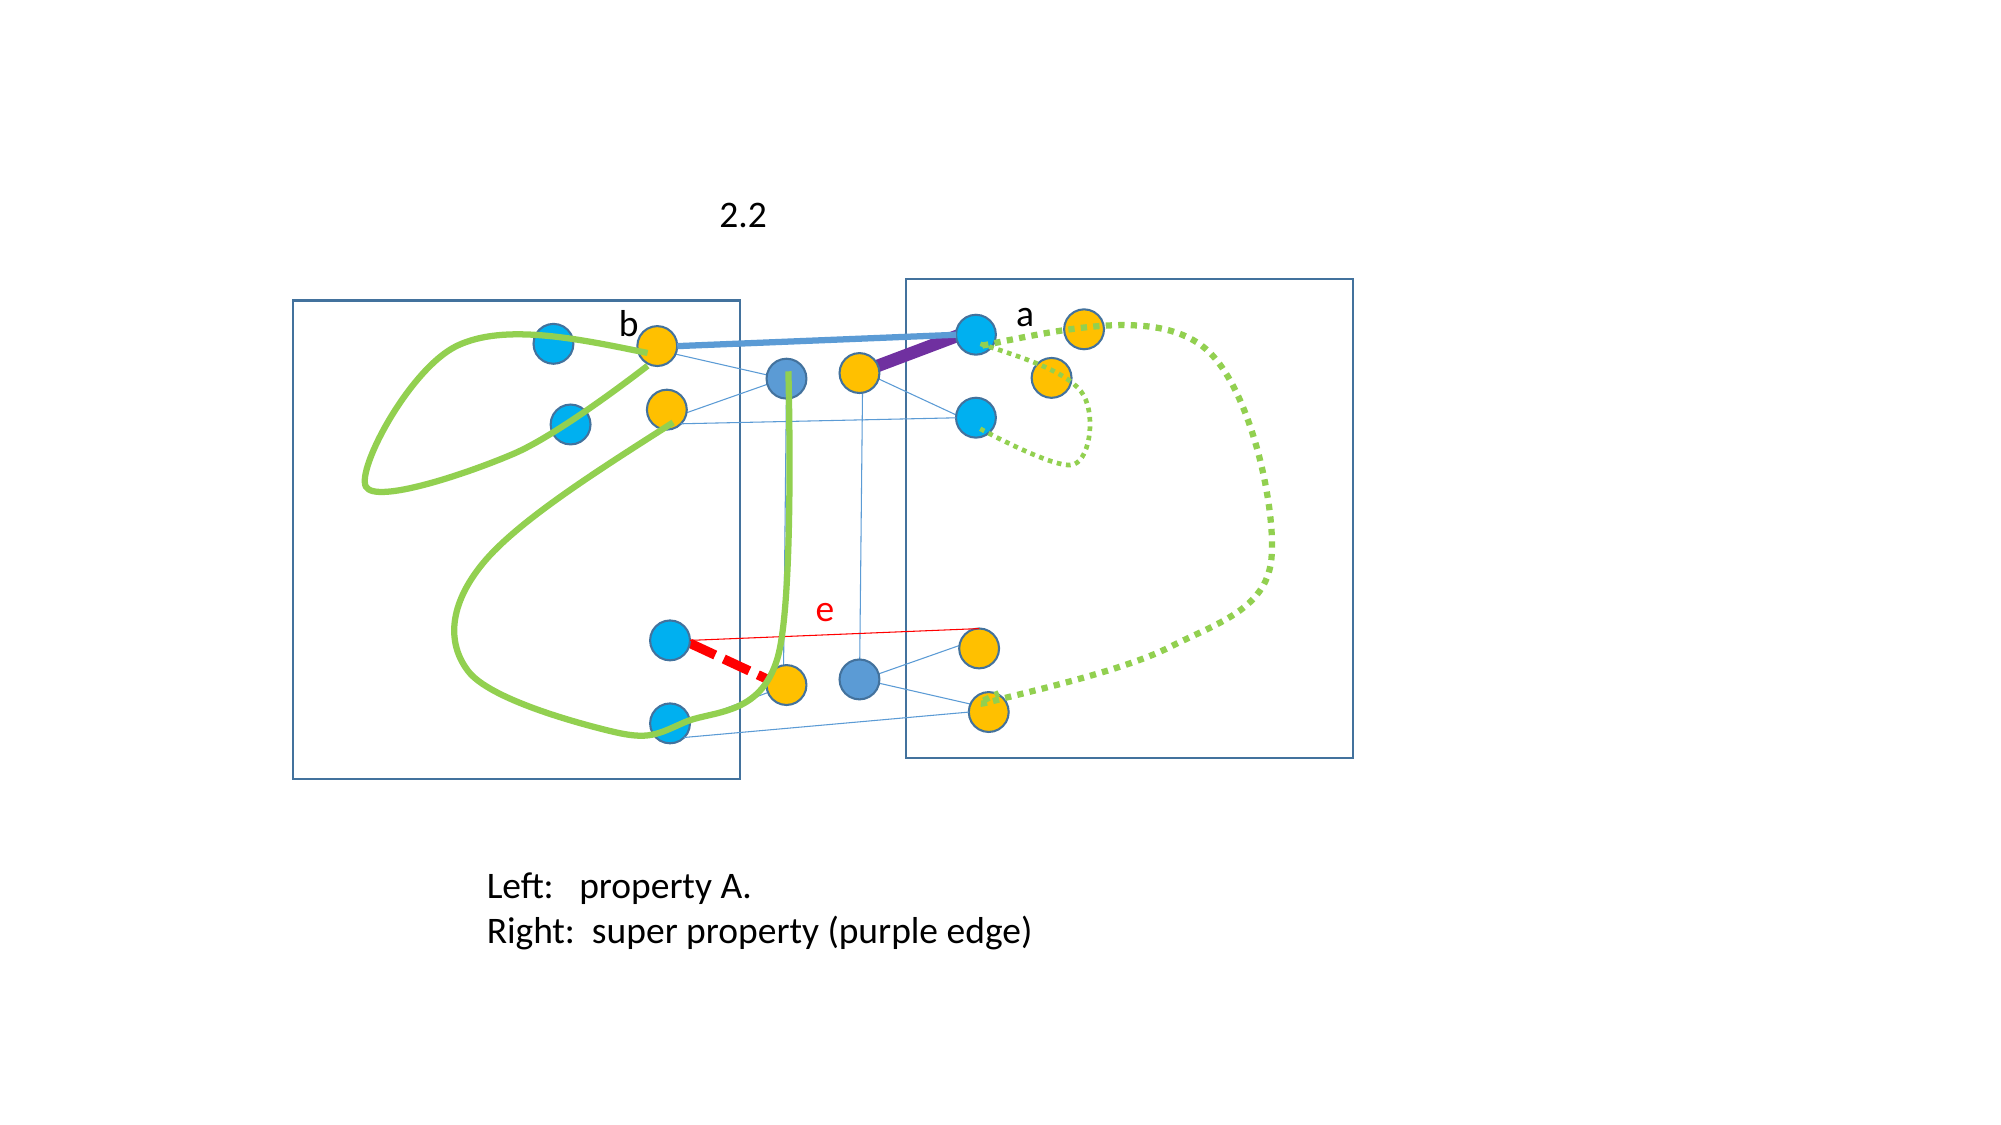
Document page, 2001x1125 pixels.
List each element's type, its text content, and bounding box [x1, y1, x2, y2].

text_box 2.2 [704, 182, 782, 243]
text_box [293, 278, 1353, 780]
text_box Left: property A. Right: super property (purple edge) [472, 853, 1506, 959]
